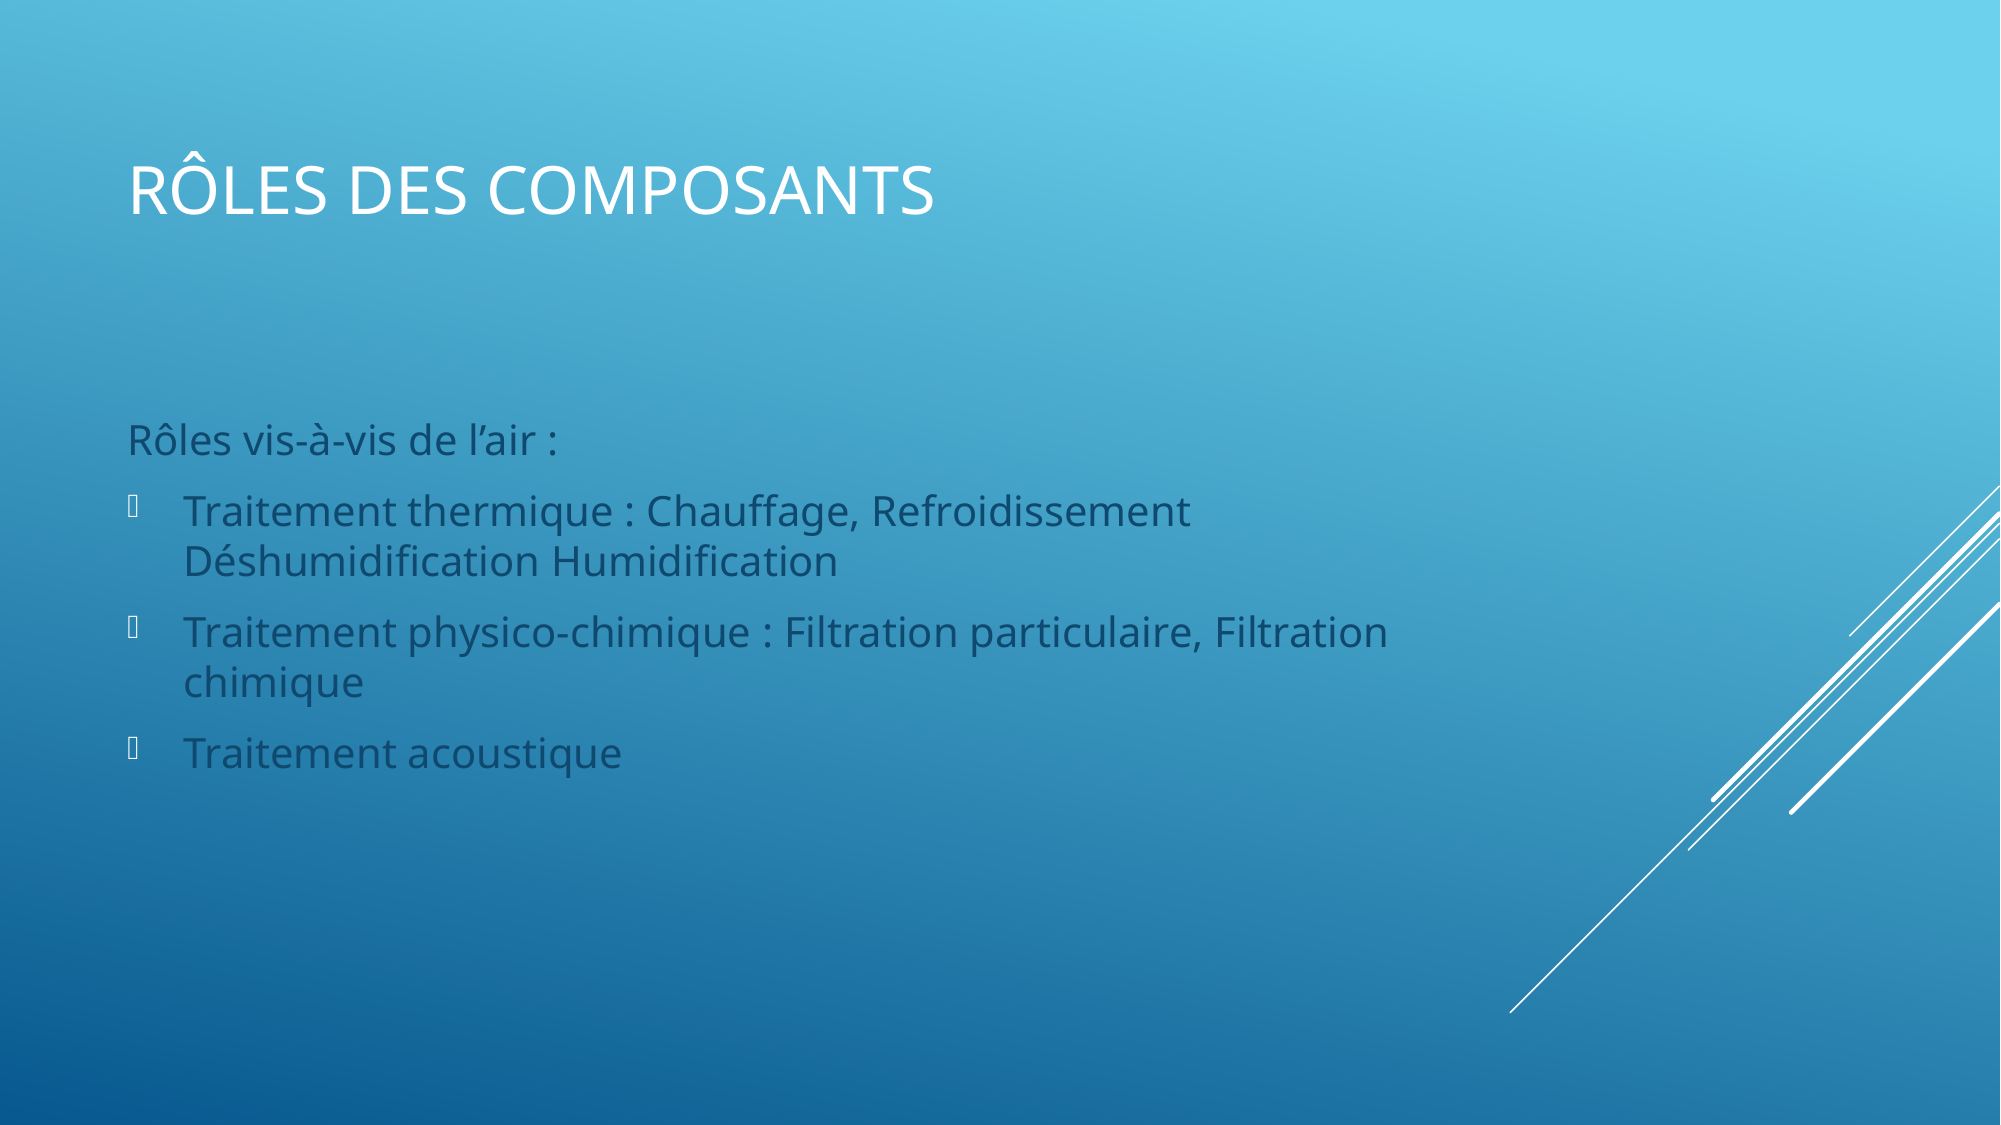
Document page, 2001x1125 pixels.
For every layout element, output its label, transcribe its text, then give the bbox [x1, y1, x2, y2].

list Rôles vis-à-vis de l’air : Traitement thermique : Chauffage, Refroidissement Déshumidification Humidification Traitement physico-chimique : Filtration particulaire, Filtration chimique Traitement acoustique [112, 235, 1513, 955]
title rôles des composants [112, 112, 1763, 264]
